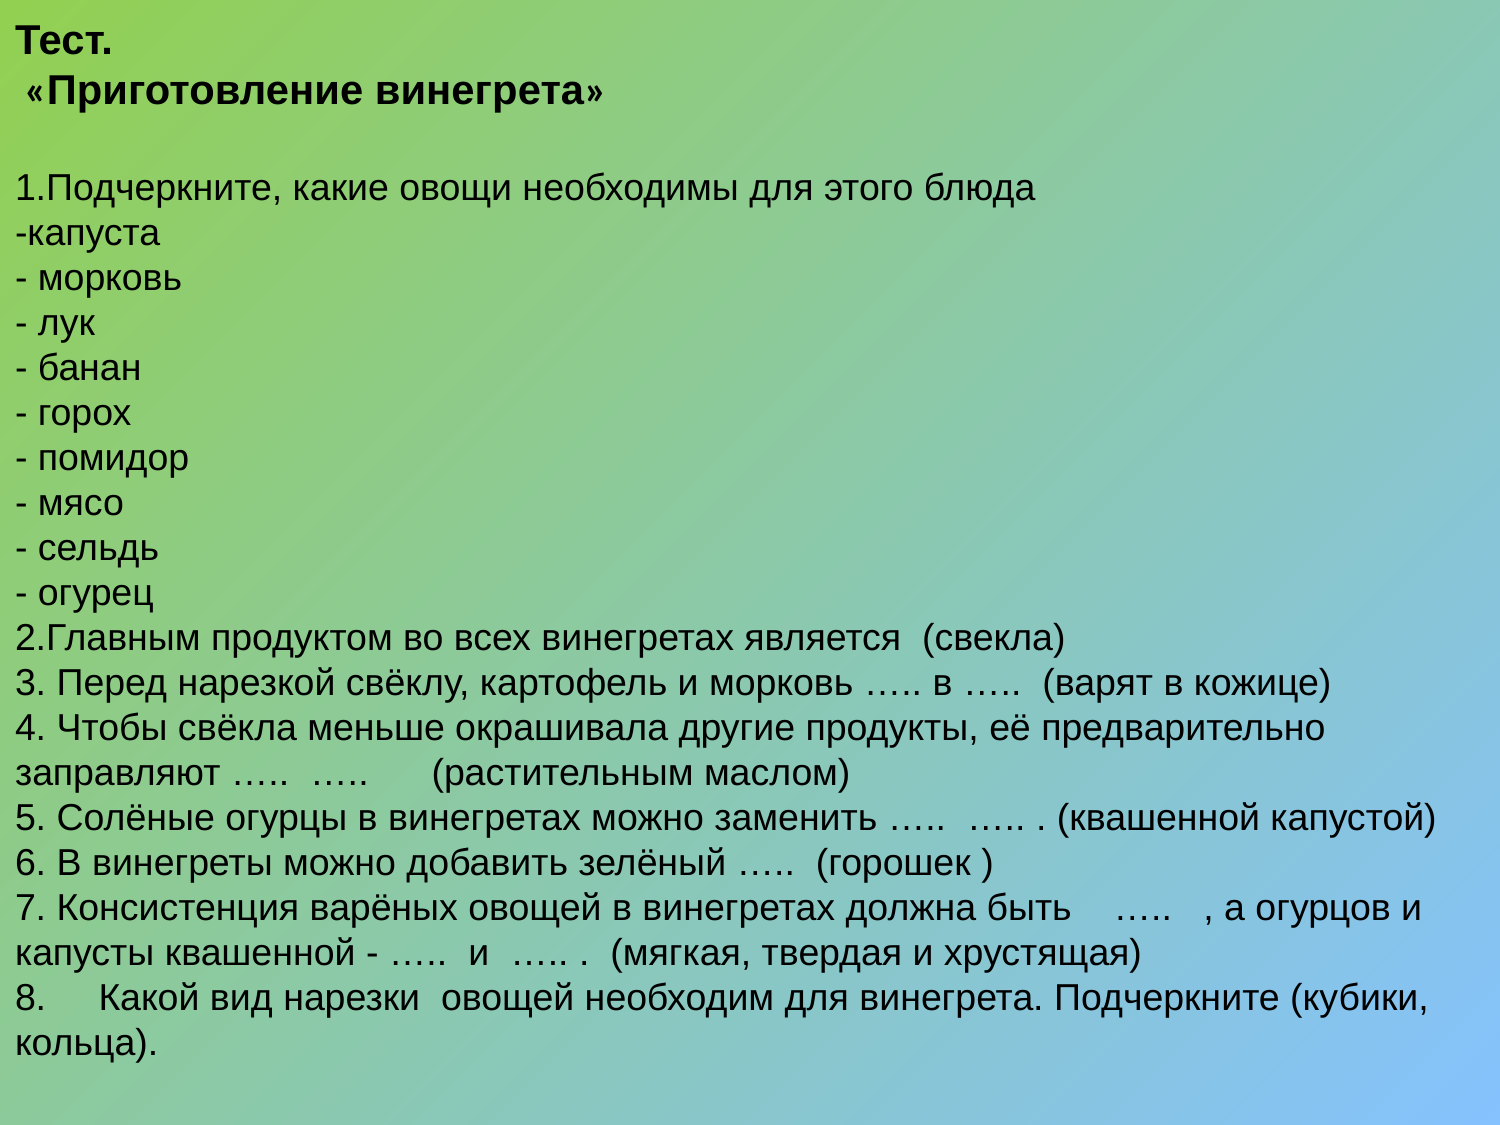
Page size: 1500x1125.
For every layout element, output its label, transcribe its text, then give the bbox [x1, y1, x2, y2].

text_box Тест. «Приготовление винегрета» 1.Подчеркните, какие овощи необходимы для этого блюда -капуста - морковь - лук - банан - горох - помидор - мясо - сельдь - огурец 2.Главным продуктом во всех винегретах является (свекла) 3. Перед нарезкой свёклу, картофель и морковь ….. в ….. (варят в кожице) 4. Чтобы свёкла меньше окрашивала другие продукты, её предварительно заправляют ….. ….. (растительным маслом) 5. Солёные огурцы в винегретах можно заменить ….. ….. . (квашенной капустой) 6. В винегреты можно добавить зелёный ….. (горошек ) 7. Консистенция варёных овощей в винегретах должна быть ….. , а огурцов и капусты квашенной - ….. и ….. . (мягкая, твердая и хрустящая) 8. Какой вид нарезки овощей необходим для винегрета. Подчеркните (кубики, кольца). [0, 5, 1500, 1071]
